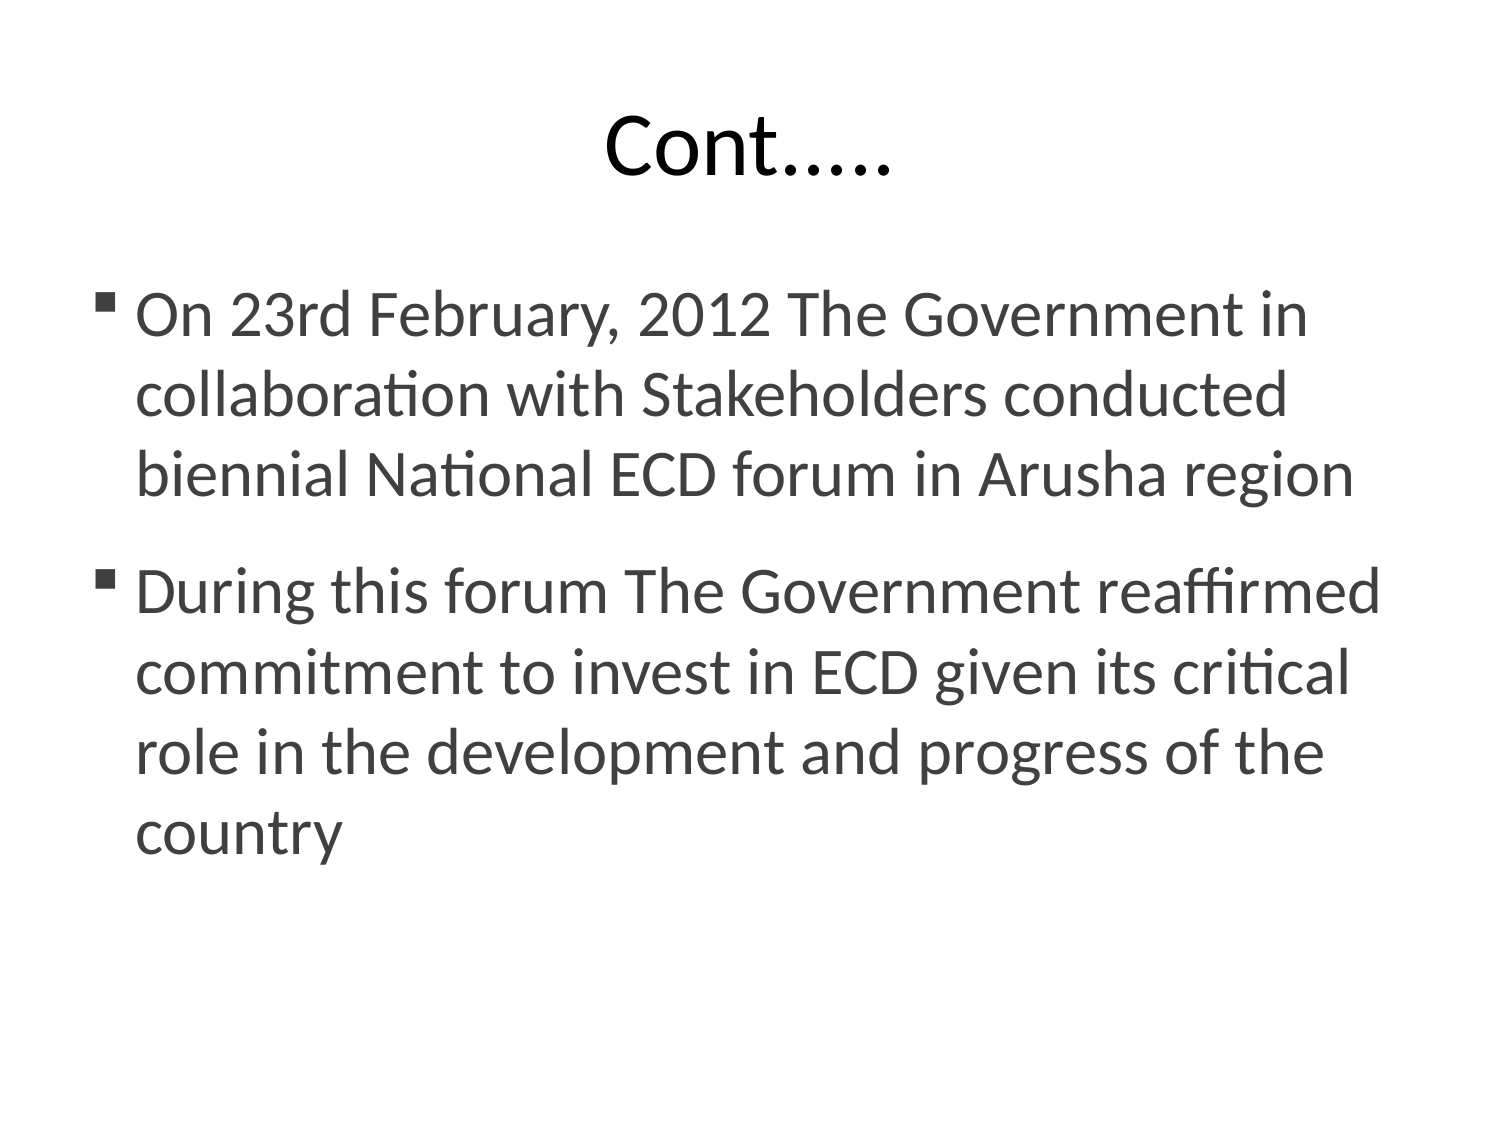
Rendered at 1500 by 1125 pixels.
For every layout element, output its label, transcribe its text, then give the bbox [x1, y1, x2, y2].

title Cont..... [75, 45, 1425, 233]
list On 23rd February, 2012 The Government in collaboration with Stakeholders conducted biennial National ECD forum in Arusha region During this forum The Government reaffirmed commitment to invest in ECD given its critical role in the development and progress of the country [75, 262, 1425, 1005]
